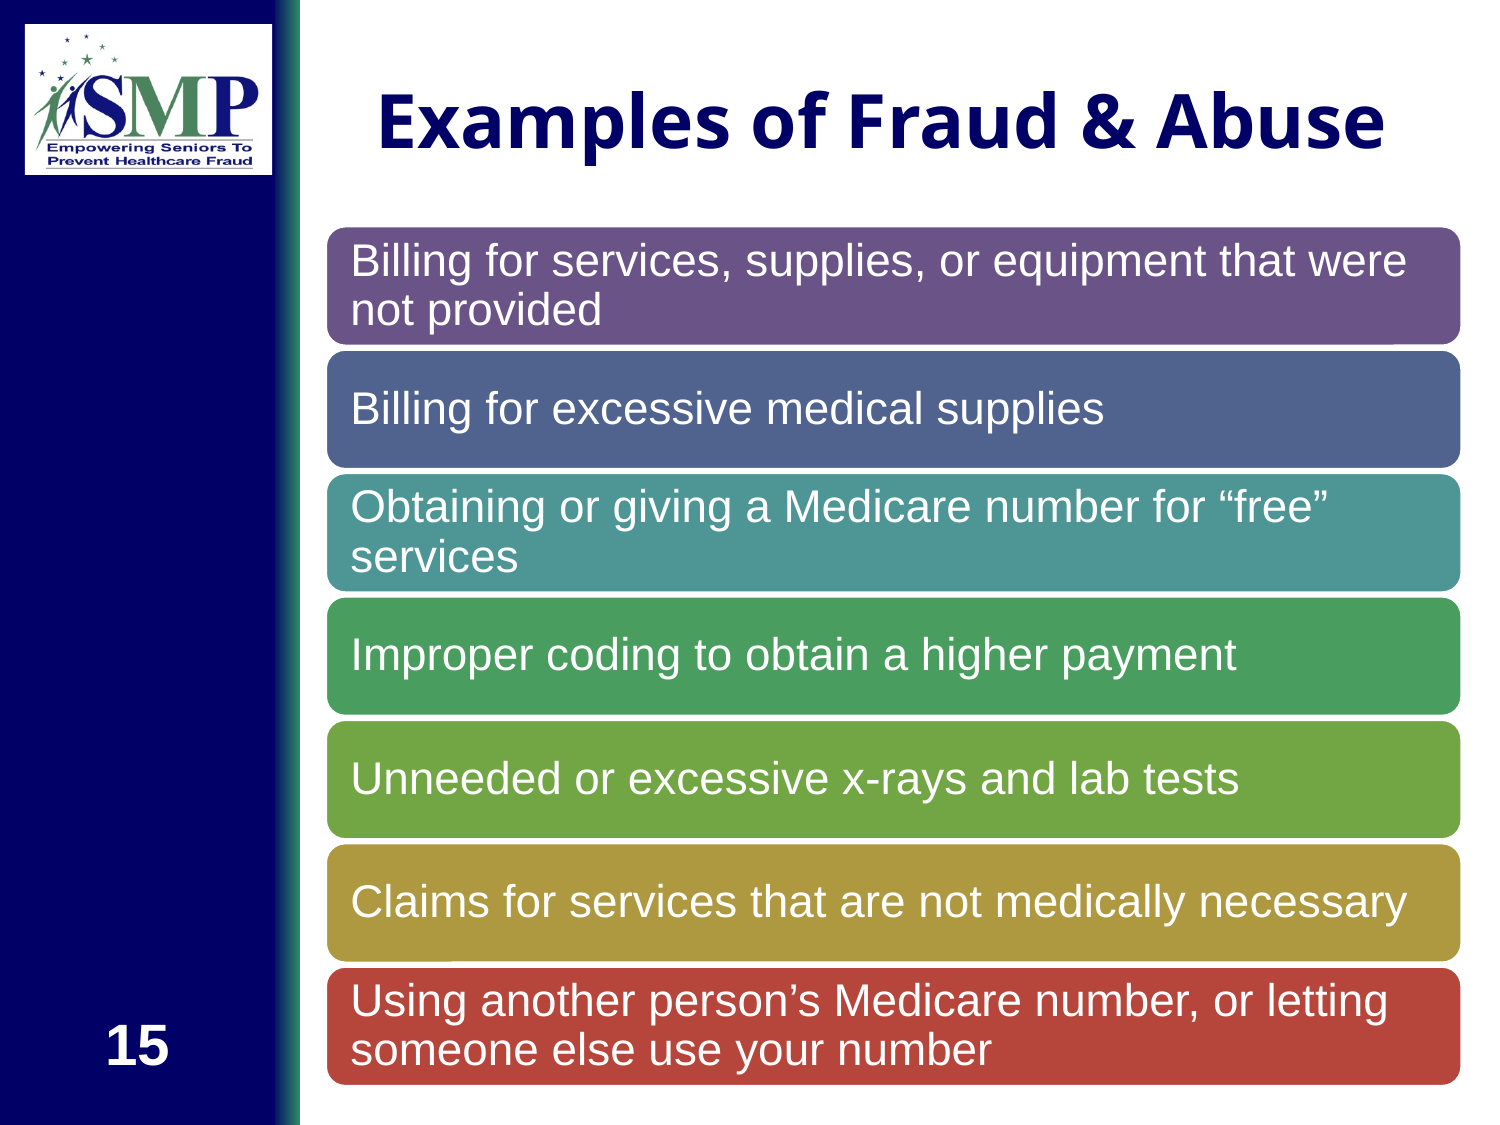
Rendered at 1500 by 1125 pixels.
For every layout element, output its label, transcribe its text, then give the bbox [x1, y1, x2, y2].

title Examples of Fraud & Abuse [337, 24, 1425, 213]
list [324, 224, 1463, 1088]
slide_number 15 [0, 999, 276, 1076]
picture [24, 24, 273, 175]
